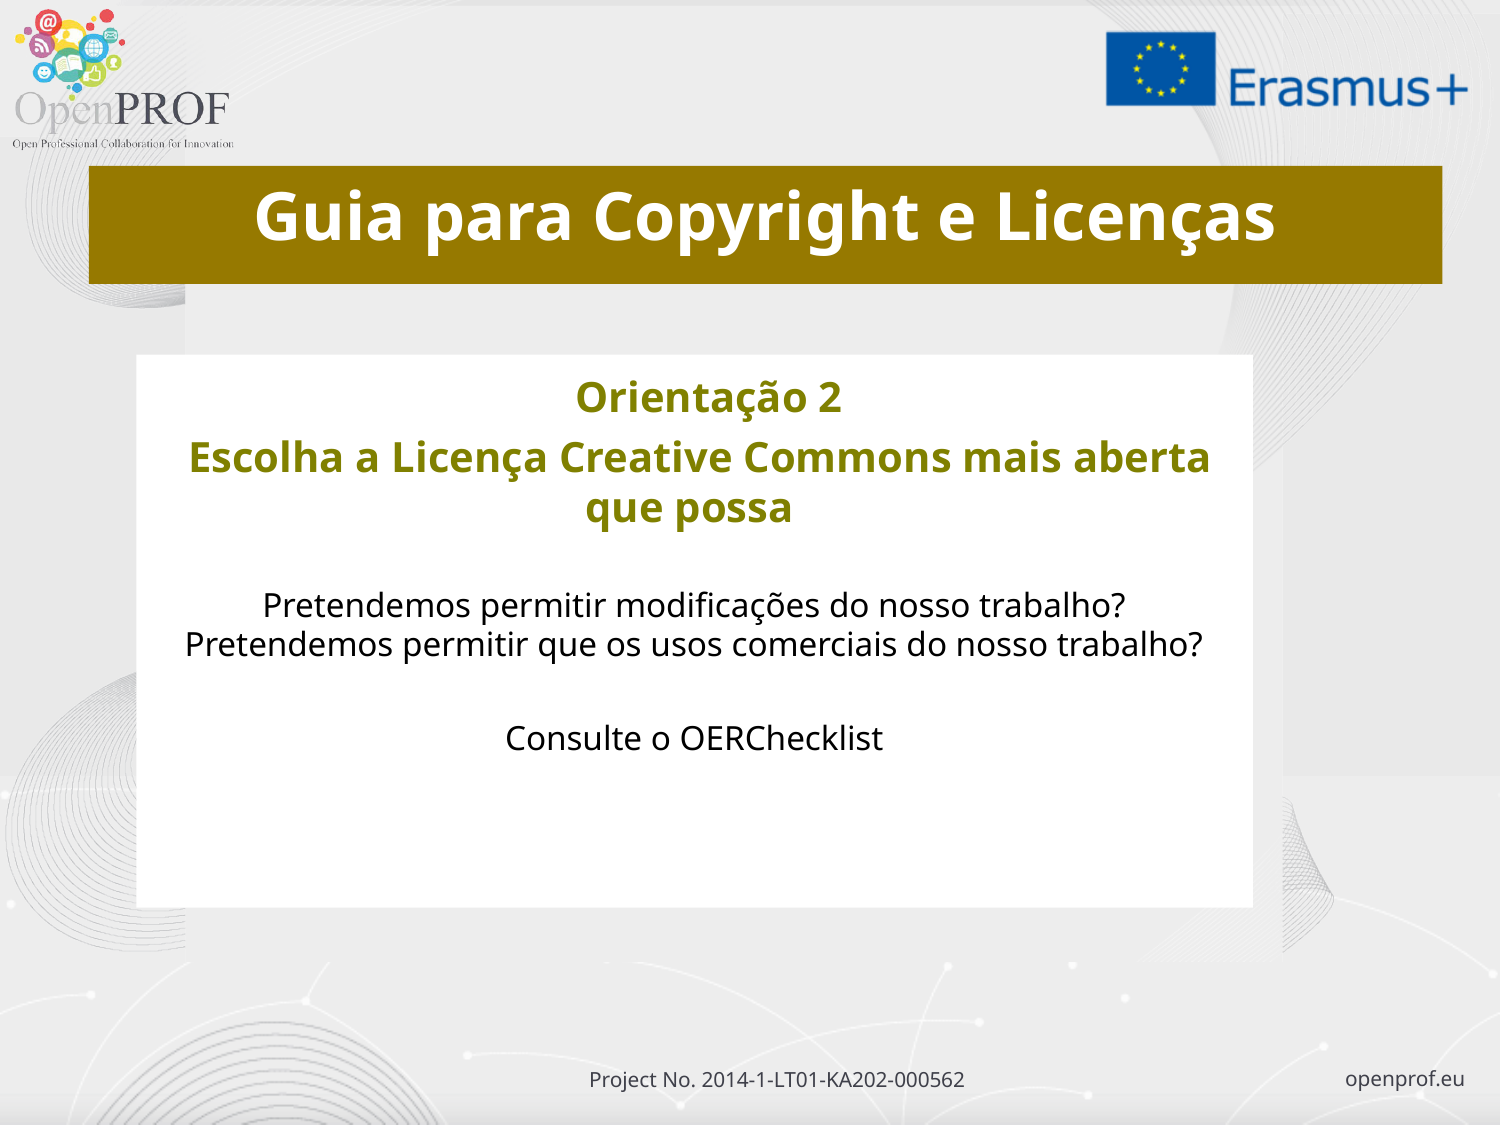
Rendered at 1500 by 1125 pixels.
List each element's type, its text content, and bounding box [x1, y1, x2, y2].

picture [0, 0, 1500, 1125]
text_box Guia para Copyright e Licenças [88, 165, 1443, 284]
text_box Orientação 2 Escolha a Licença Creative Commons mais aberta que possa Pretendemos permitir modificações do nosso trabalho? Pretendemos permitir que os usos comerciais do nosso trabalho? Consulte o OERChecklist [136, 354, 1253, 908]
